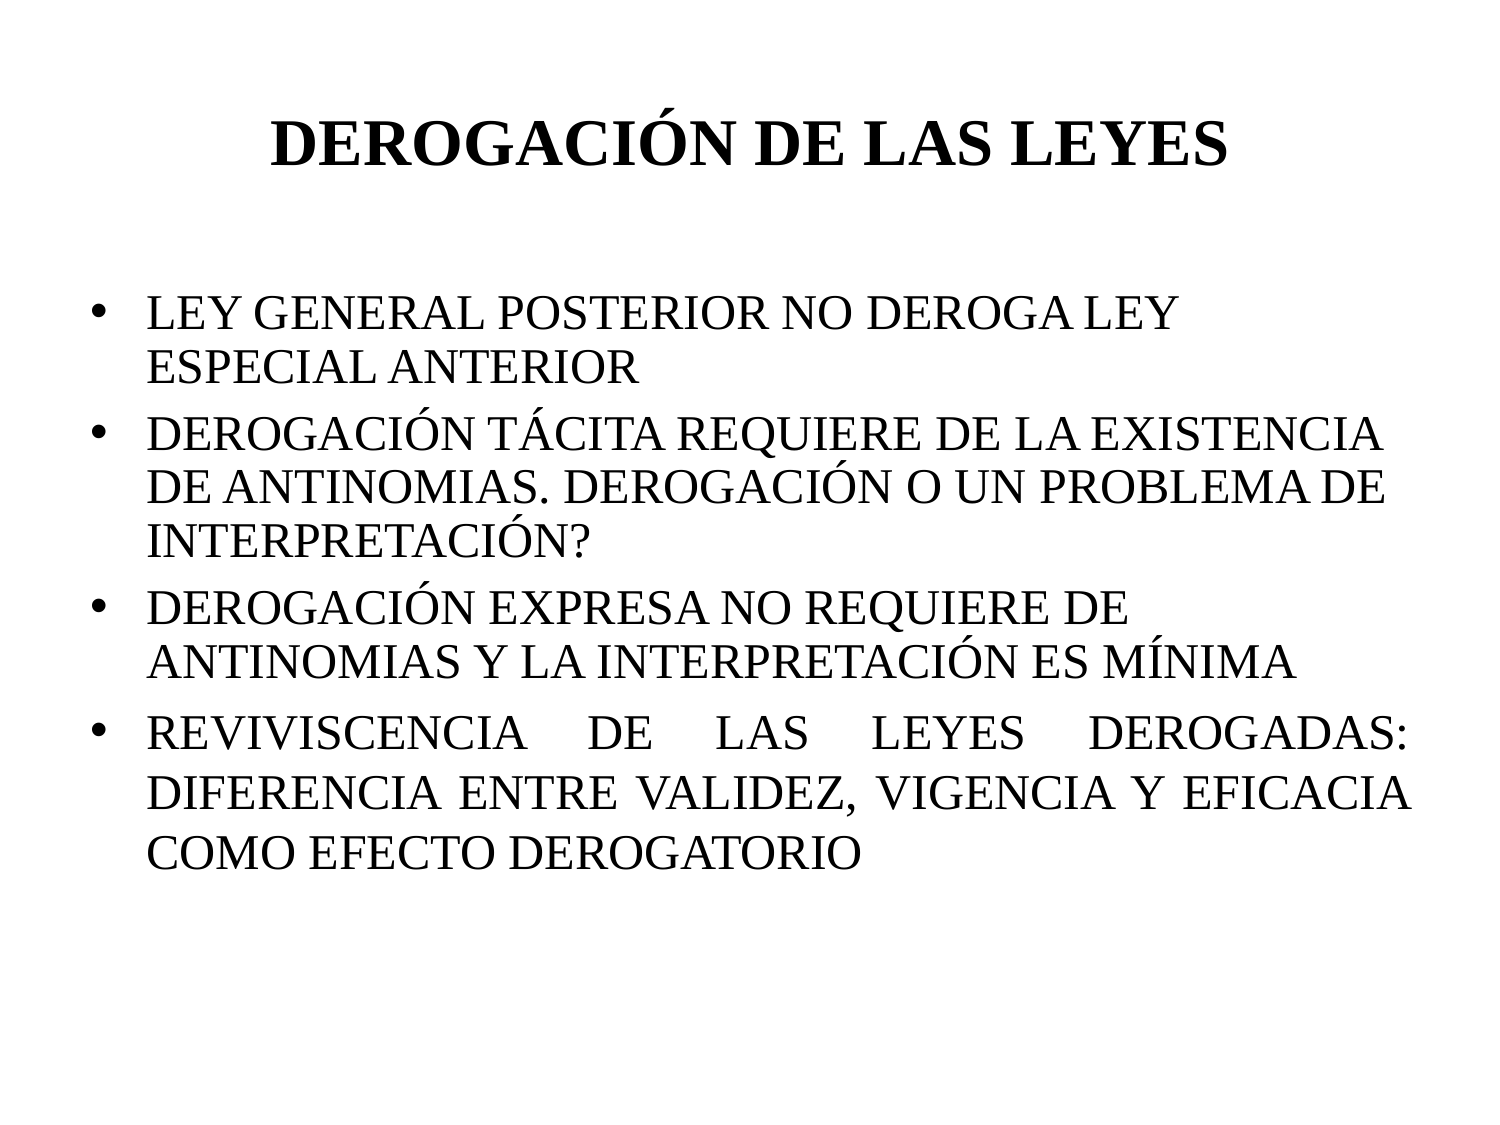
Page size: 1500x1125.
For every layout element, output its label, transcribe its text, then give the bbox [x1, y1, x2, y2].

list LEY GENERAL POSTERIOR NO DEROGA LEY ESPECIAL ANTERIOR DEROGACIÓN TÁCITA REQUIERE DE LA EXISTENCIA DE ANTINOMIAS. DEROGACIÓN O UN PROBLEMA DE INTERPRETACIÓN? DEROGACIÓN EXPRESA NO REQUIERE DE ANTINOMIAS Y LA INTERPRETACIÓN ES MÍNIMA REVIVISCENCIA DE LAS LEYES DEROGADAS: DIFERENCIA ENTRE VALIDEZ, VIGENCIA Y EFICACIA COMO EFECTO DEROGATORIO [75, 278, 1425, 1000]
title DEROGACIÓN DE LAS LEYES [75, 45, 1425, 233]
